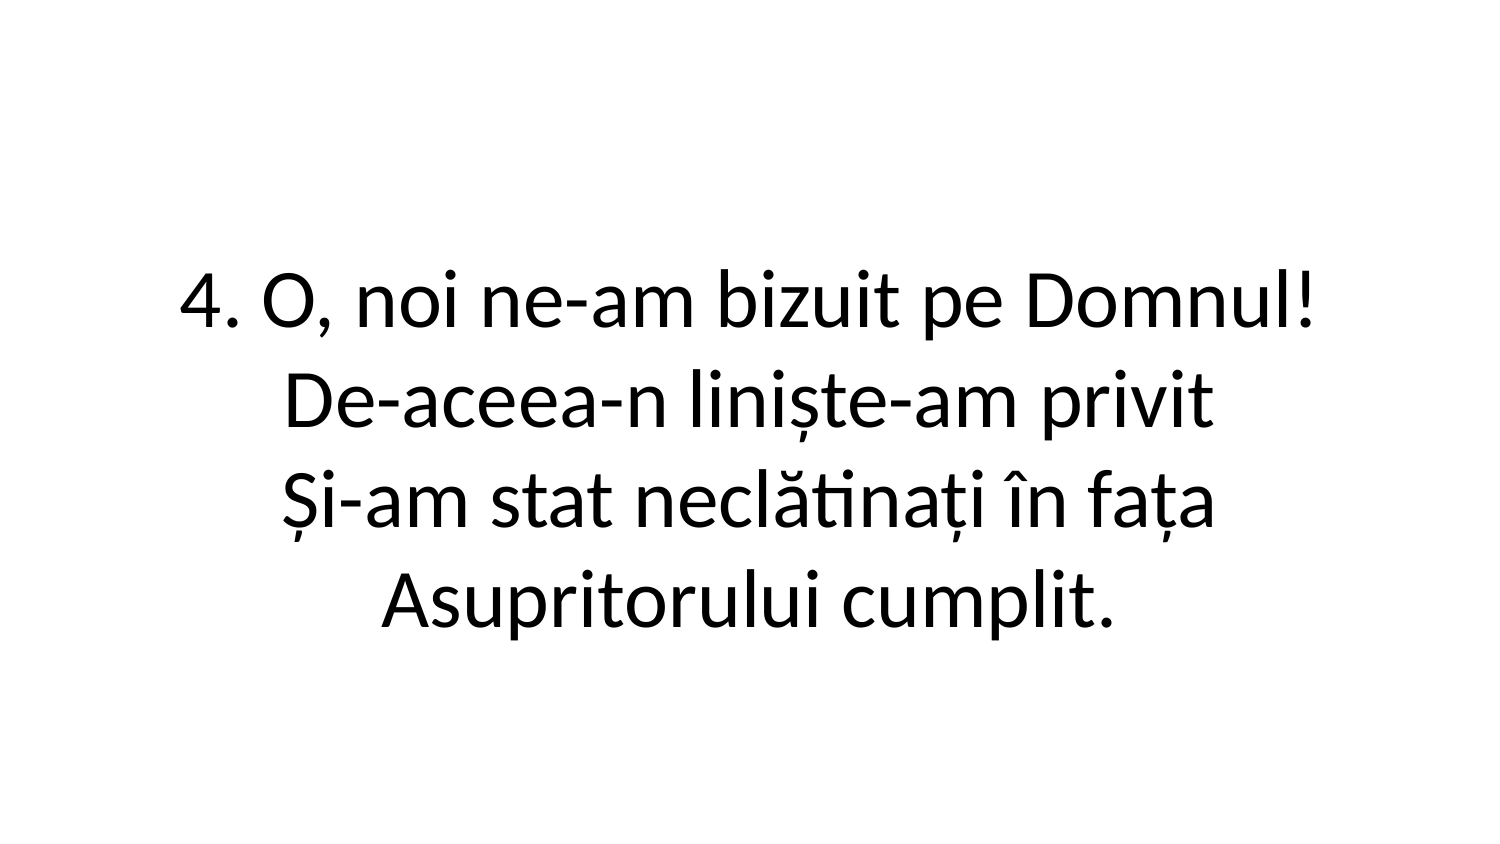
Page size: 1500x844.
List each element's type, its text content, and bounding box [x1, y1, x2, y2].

text_box 4. O, noi ne-am bizuit pe Domnul! De-aceea-n liniște-am privit Și-am stat neclătinați în fața Asupritorului cumplit. [164, 192, 1335, 652]
